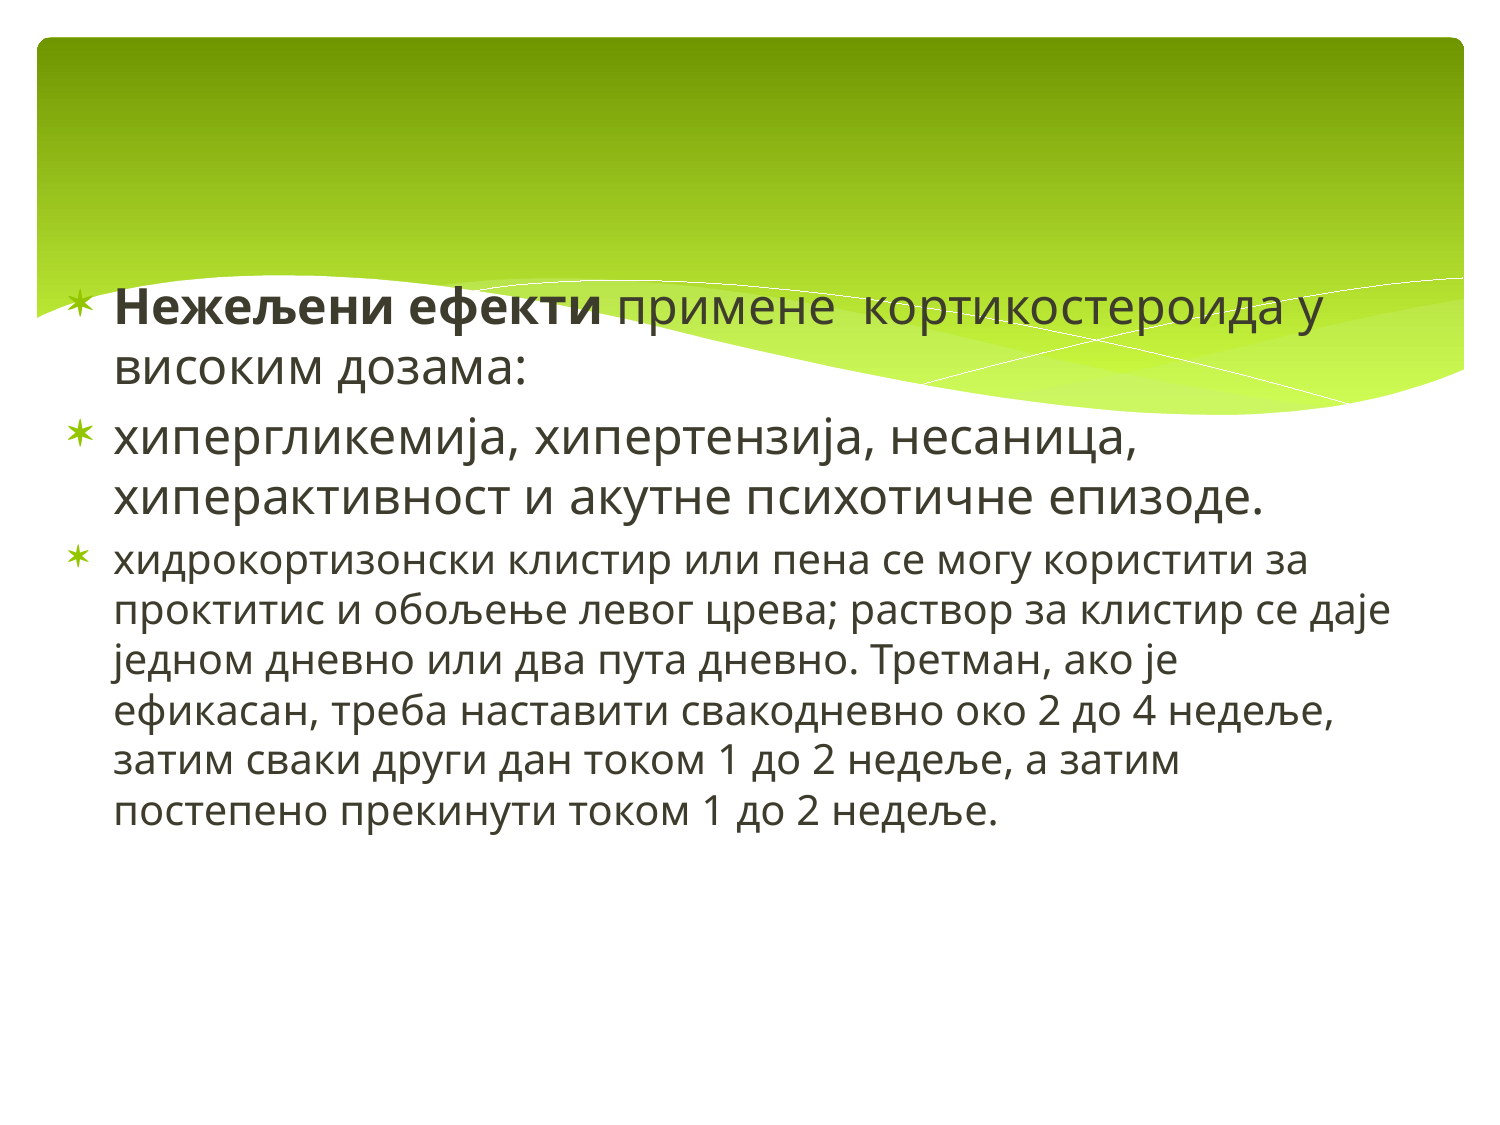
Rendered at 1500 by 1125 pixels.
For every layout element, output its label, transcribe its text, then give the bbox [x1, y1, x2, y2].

list Нежељени ефекти примене кортикостероида у високим дозама: хипергликемија, хипертензија, несаница, хиперактивност и акутне психотичне епизоде. хидрокортизонски клистир или пена се могу користити за проктитис и обољење левог црева; раствор за клистир се даје једном дневно или два пута дневно. Третман, ако је ефикасан, треба наставити свакодневно око 2 до 4 недеље, затим сваки други дан током 1 до 2 недеље, а затим постепено прекинути током 1 до 2 недеље. [53, 267, 1412, 1047]
